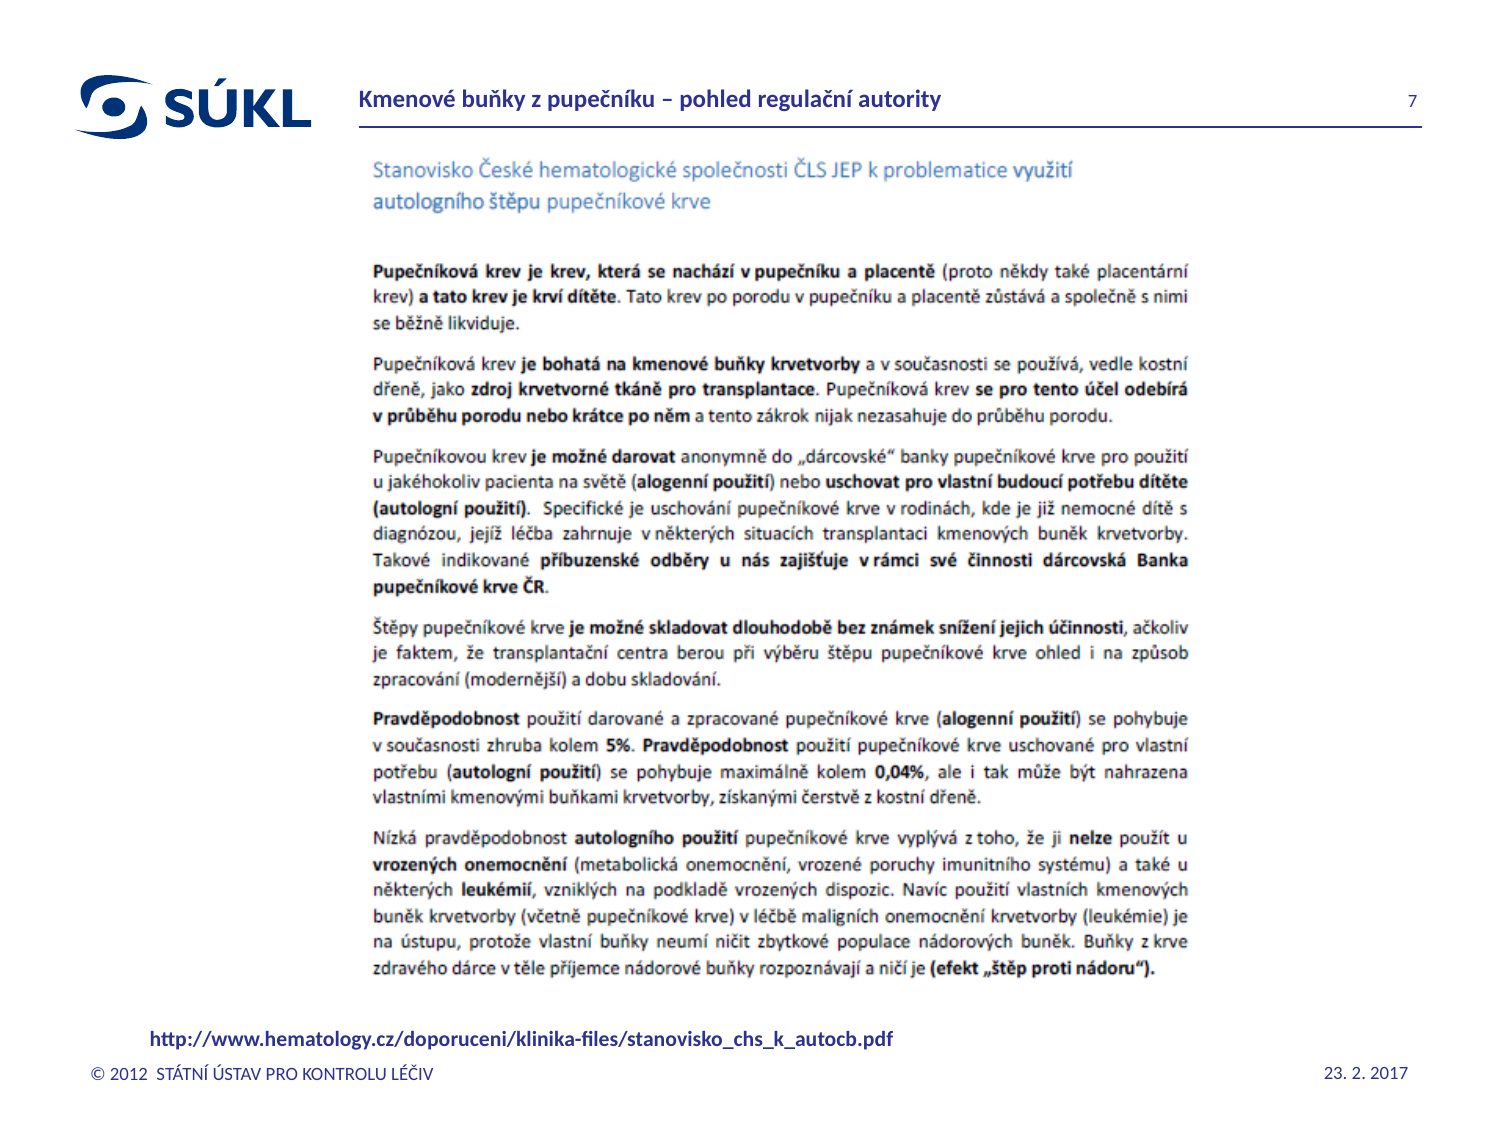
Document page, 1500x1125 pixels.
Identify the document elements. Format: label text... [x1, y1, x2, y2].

text_box http://www.hematology.cz/doporuceni/klinika-files/stanovisko_chs_k_autocb.pdf [134, 1012, 910, 1073]
list Kmenové buňky z pupečníku – pohled regulační autority [359, 82, 1186, 124]
picture [358, 146, 1203, 986]
footer © 2012 STÁTNÍ ÚSTAV PRO KONTROLU LÉČIV [75, 1042, 550, 1103]
slide_number 23. 2. 2017 [1127, 1042, 1424, 1102]
slide_number 7 [1240, 88, 1418, 124]
